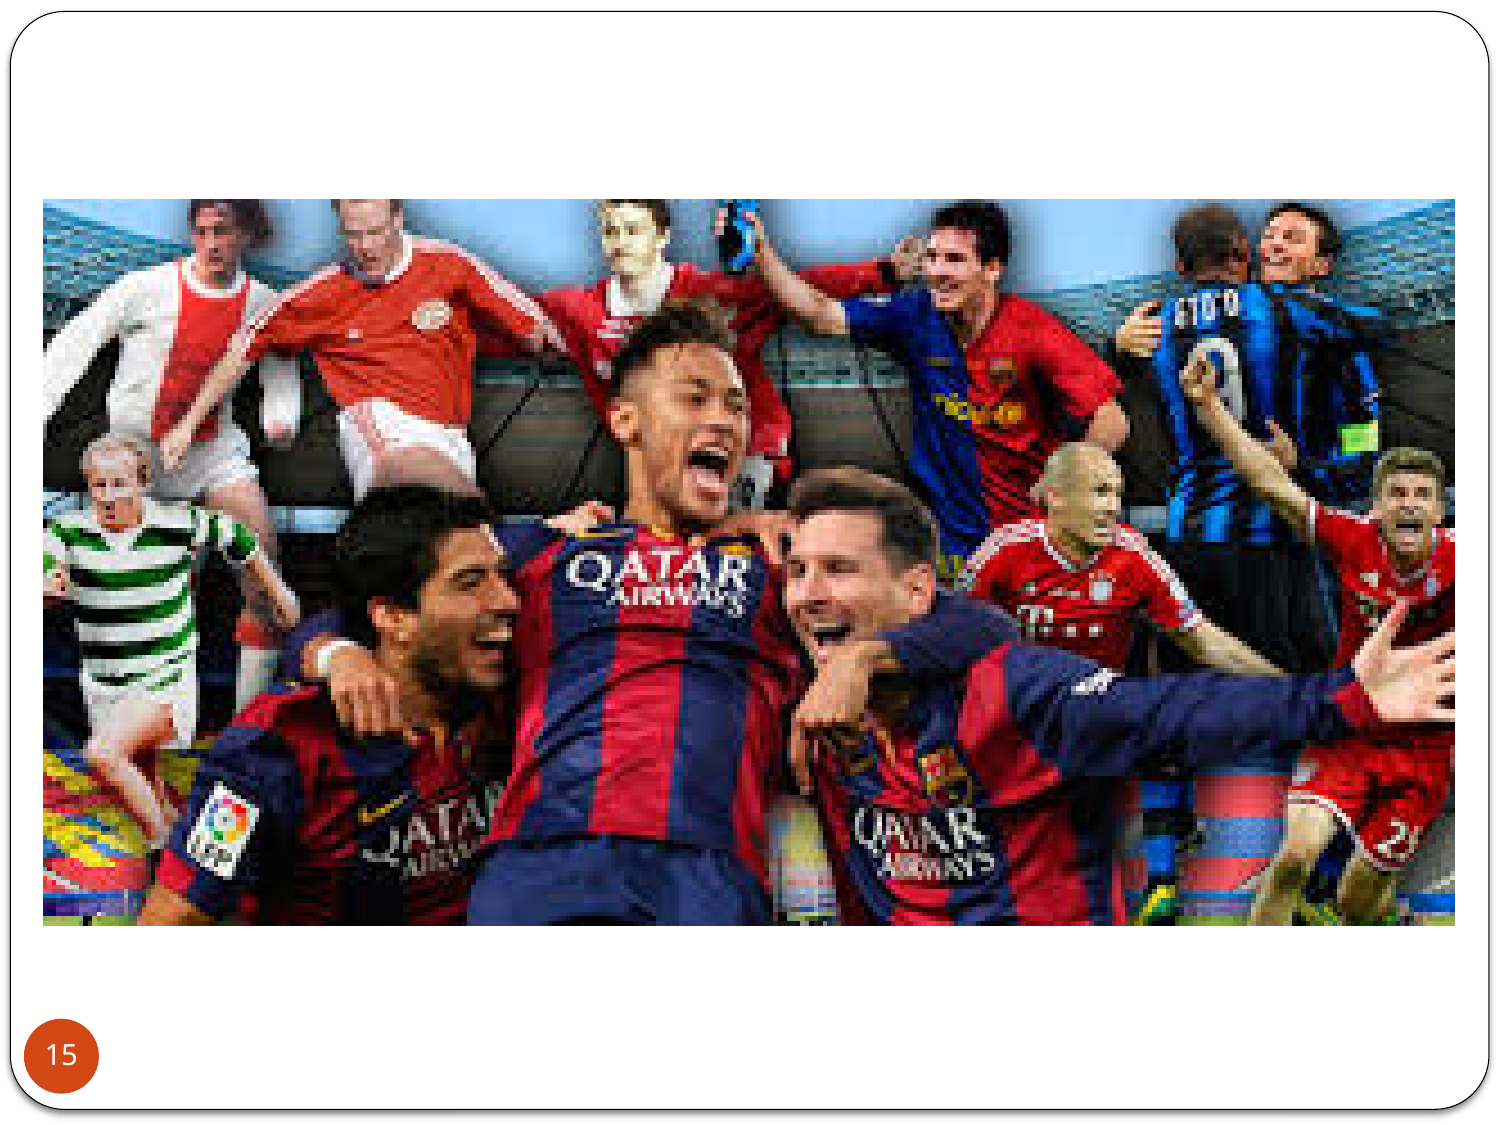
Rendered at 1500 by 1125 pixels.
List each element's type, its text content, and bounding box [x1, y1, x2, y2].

picture [43, 198, 1455, 926]
slide_number 15 [23, 1018, 99, 1094]
